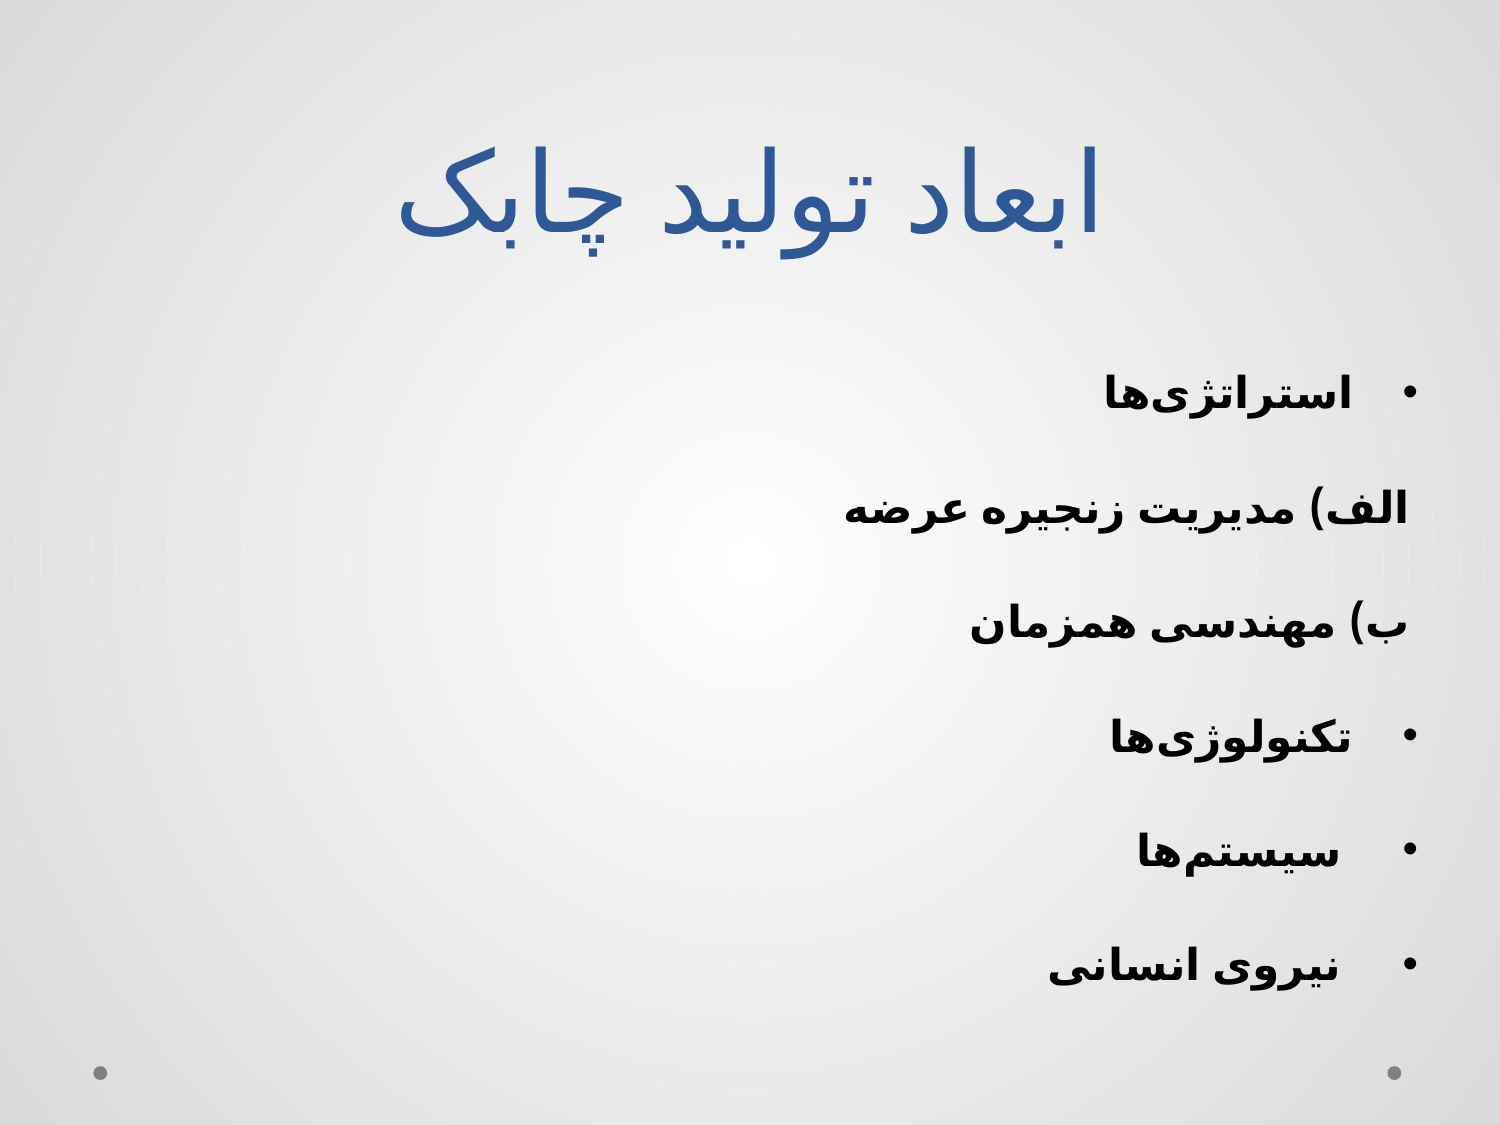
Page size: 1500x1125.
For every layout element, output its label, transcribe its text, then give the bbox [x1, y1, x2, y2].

title ابعاد تولید چابک [75, 0, 1425, 262]
list استراتژی‌ها الف) مدیریت زنجیره عرضه ب) مهندسی همزمان تکنولوژی‌ها سیستم‌ها نیروی انسانی [75, 262, 1425, 1005]
